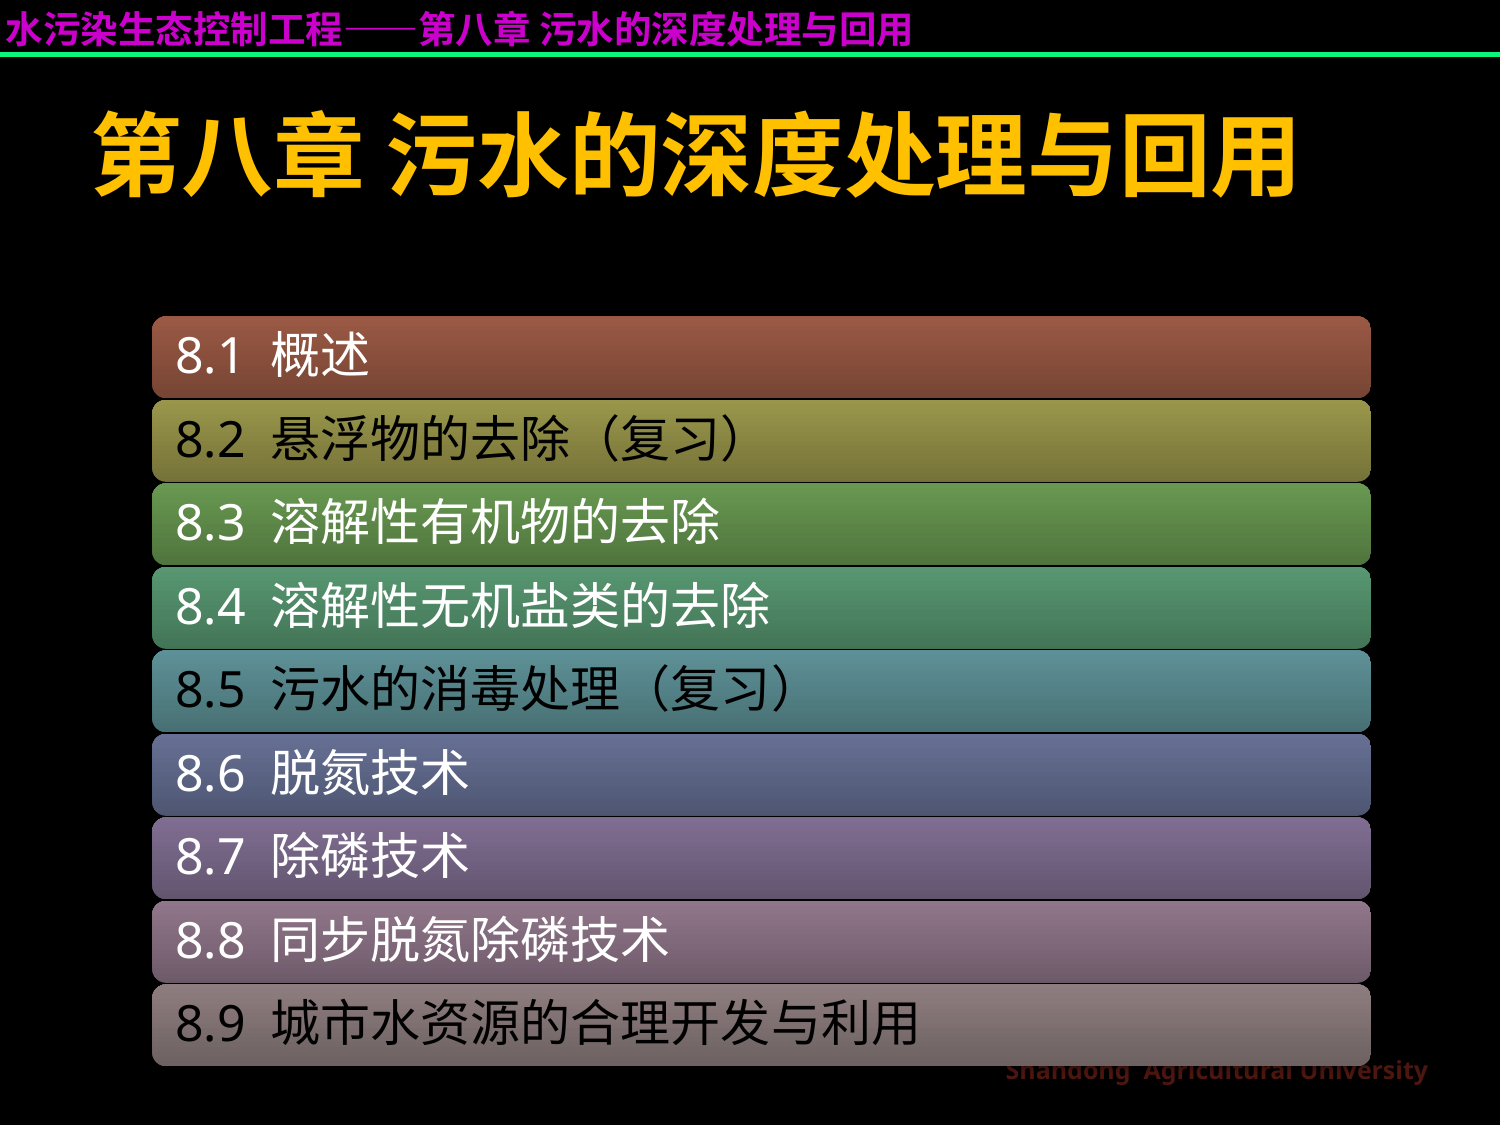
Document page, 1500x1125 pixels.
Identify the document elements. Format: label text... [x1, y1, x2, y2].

title 第八章 污水的深度处理与回用 [75, 59, 1425, 248]
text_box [152, 316, 1372, 1067]
